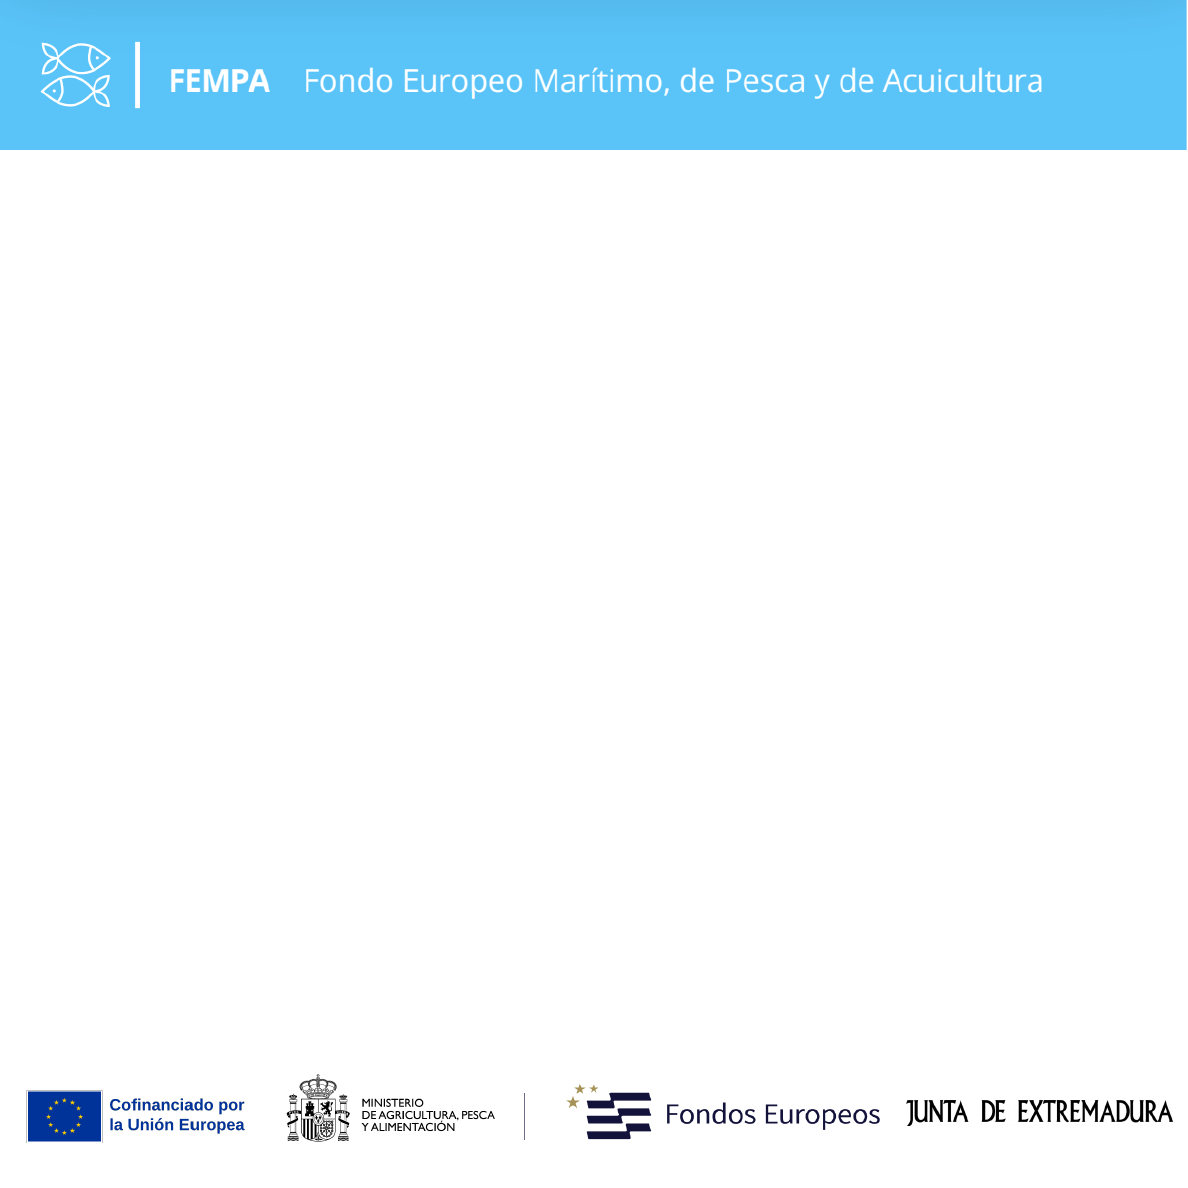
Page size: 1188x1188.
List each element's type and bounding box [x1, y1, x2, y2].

text_box [14, 1074, 1173, 1156]
picture [0, 0, 1187, 150]
